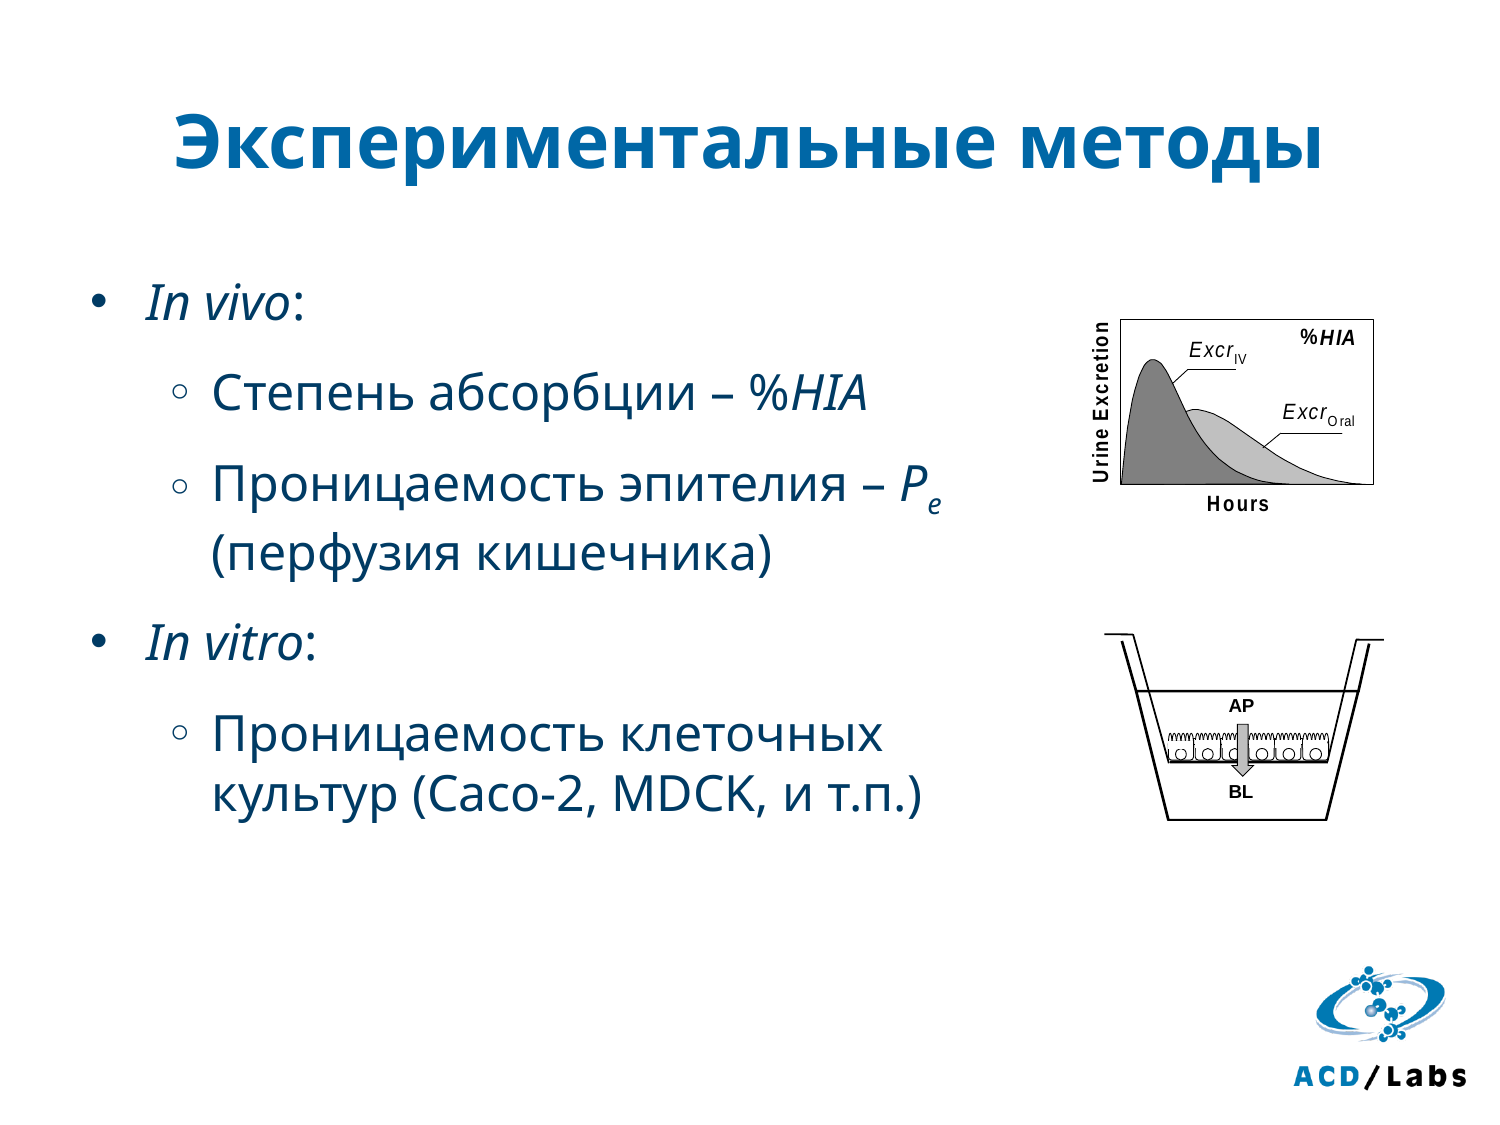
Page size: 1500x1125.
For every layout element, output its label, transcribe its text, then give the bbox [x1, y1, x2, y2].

picture [1293, 964, 1471, 1101]
title Экспериментальные методы [74, 44, 1426, 233]
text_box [1080, 312, 1375, 526]
picture [1104, 633, 1384, 821]
list In vivo: Степень абсорбции – %HIA Проницаемость эпителия – Pe (перфузия кишечника) In vitro: Проницаемость клеточных культур (Caco-2, MDCK, и т.п.) [74, 262, 1426, 1006]
picture [1385, 1006, 1397, 1012]
